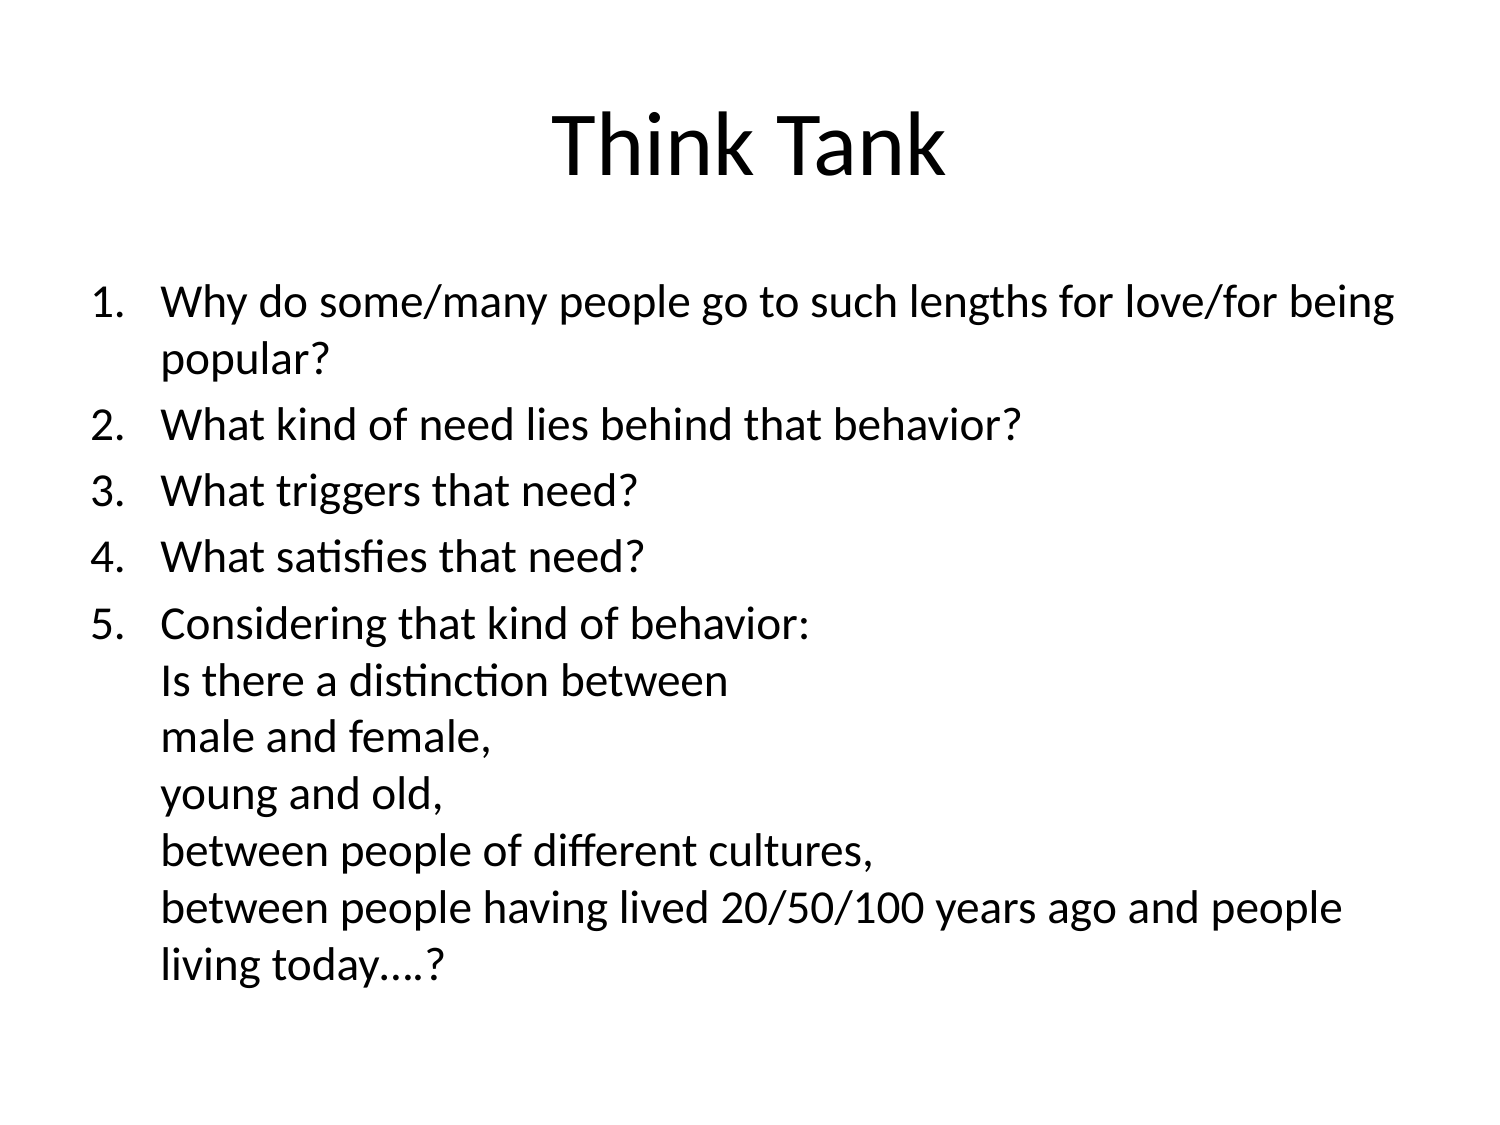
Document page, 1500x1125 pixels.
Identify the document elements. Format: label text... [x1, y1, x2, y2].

title Think Tank [75, 45, 1425, 233]
list Why do some/many people go to such lengths for love/for being popular? What kind of need lies behind that behavior? What triggers that need? What satisfies that need? Considering that kind of behavior: Is there a distinction between male and female, young and old, between people of different cultures, between people having lived 20/50/100 years ago and people living today….? [75, 262, 1425, 1005]
